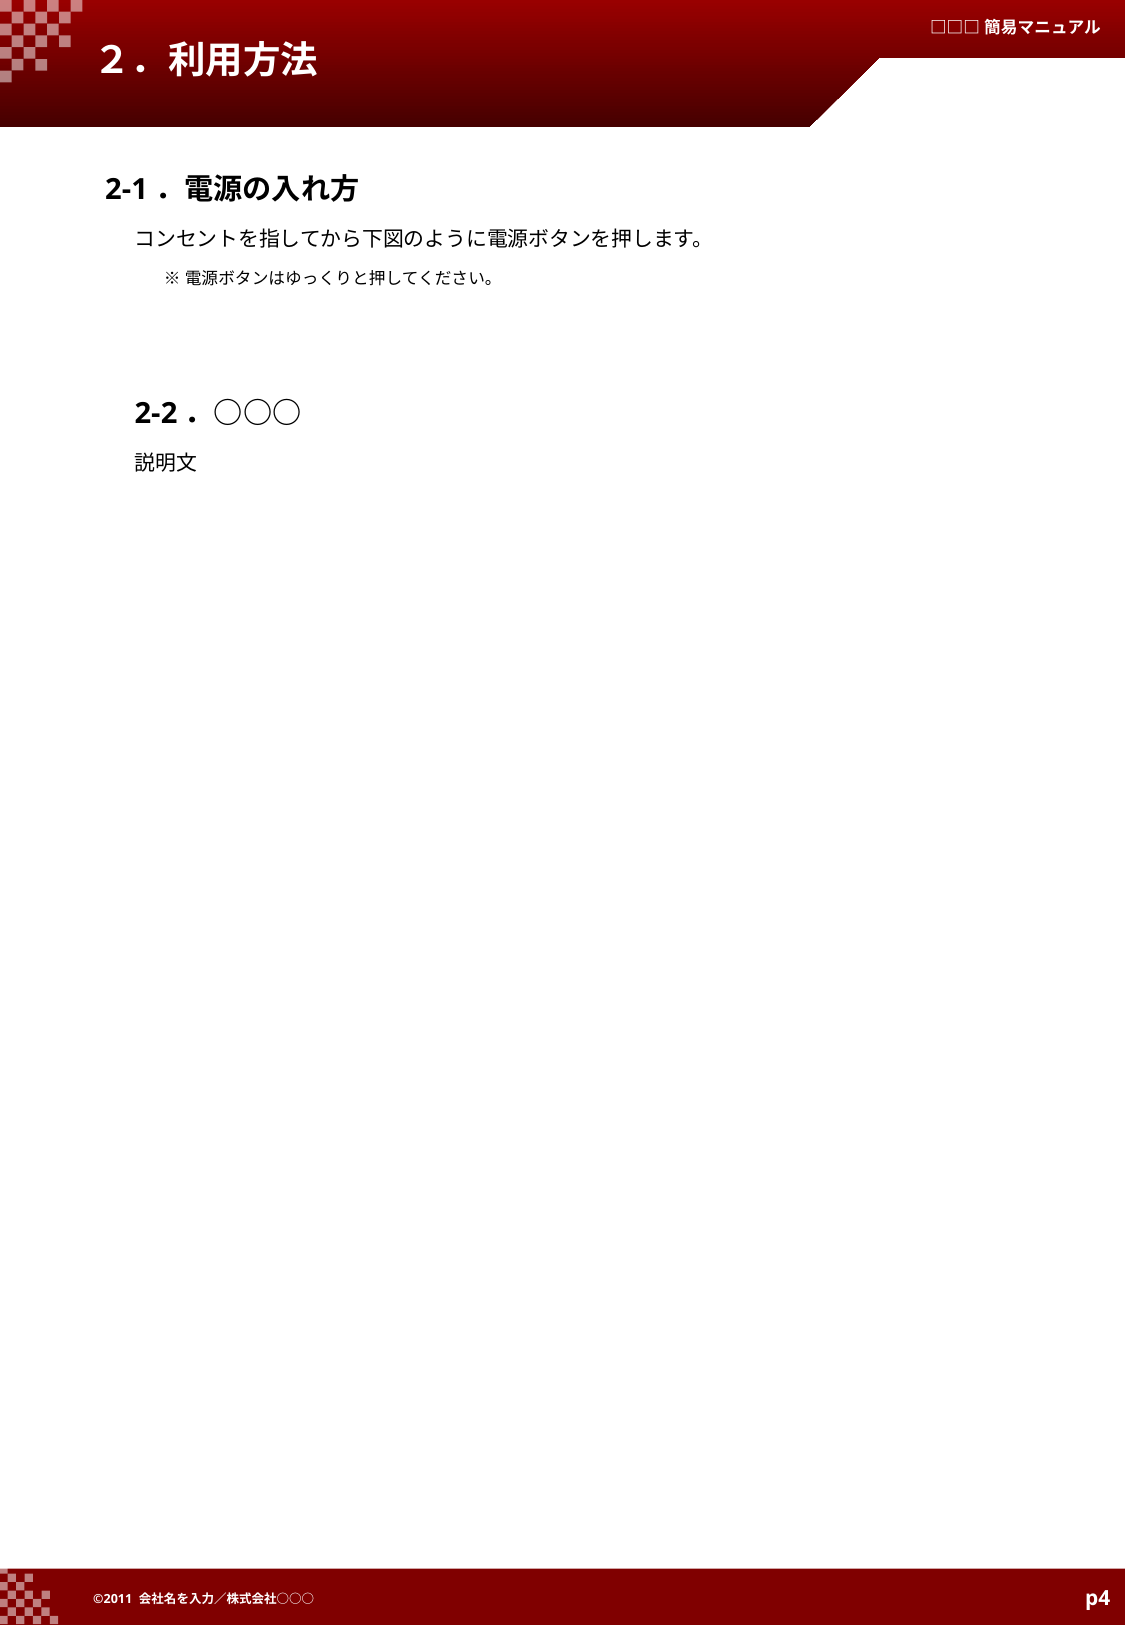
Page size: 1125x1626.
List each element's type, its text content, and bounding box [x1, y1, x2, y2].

slide_number p4 [862, 1577, 1125, 1625]
list 2-1．電源の入れ方 コンセントを指してから下図のように電源ボタンを押します。 ※電源ボタンはゆっくりと押してください。 2-2．○○○ 説明文 [90, 162, 1059, 1545]
title ２．利用方法 [78, 21, 740, 96]
